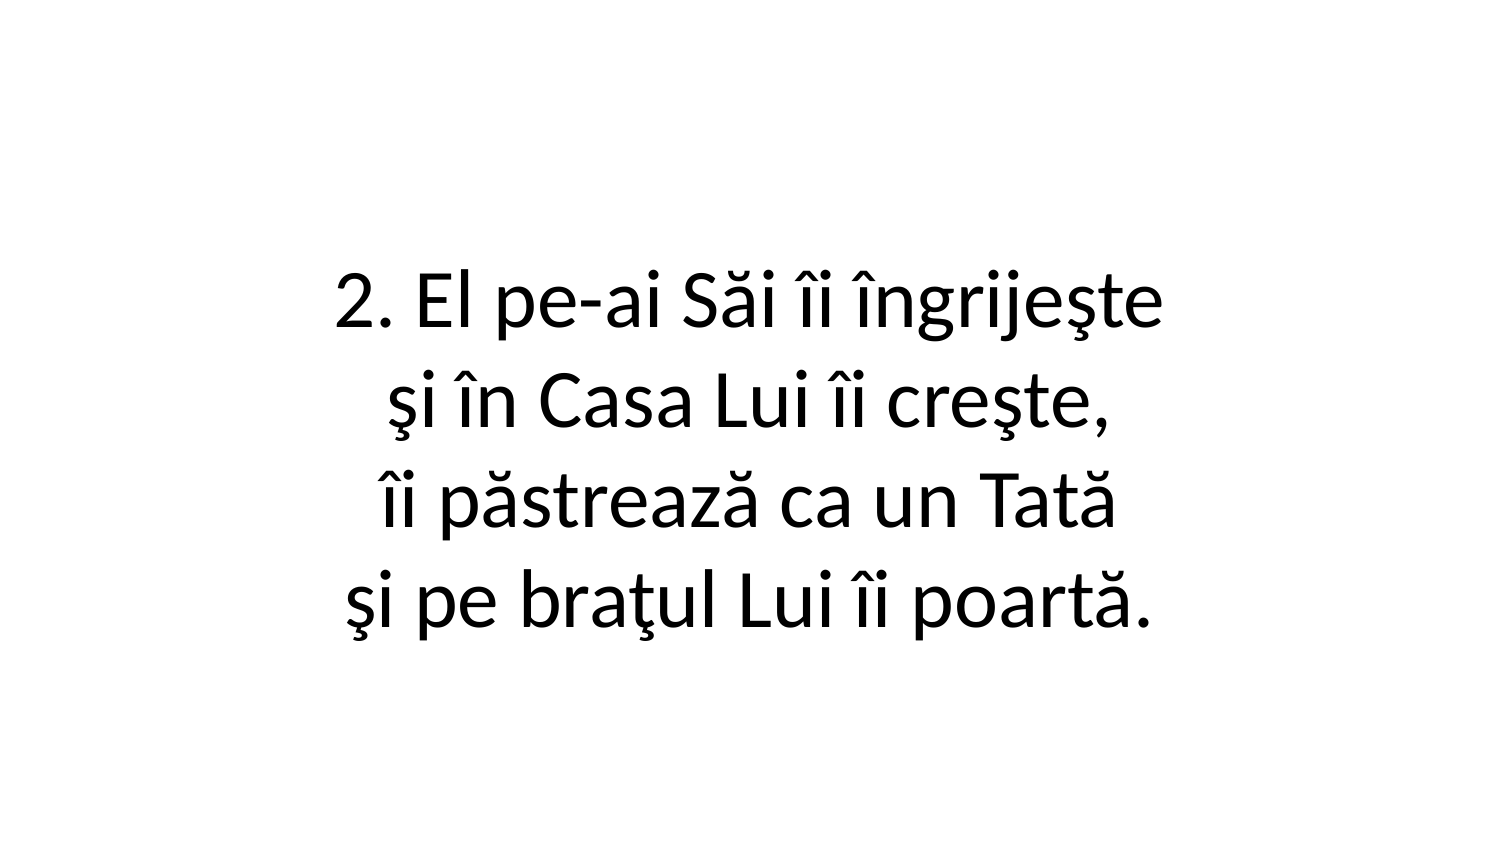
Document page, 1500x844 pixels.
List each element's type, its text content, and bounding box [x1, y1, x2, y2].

text_box 2. El pe-ai Săi îi îngrijeşte şi în Casa Lui îi creşte, îi păstrează ca un Tată şi pe braţul Lui îi poartă. [318, 192, 1182, 652]
